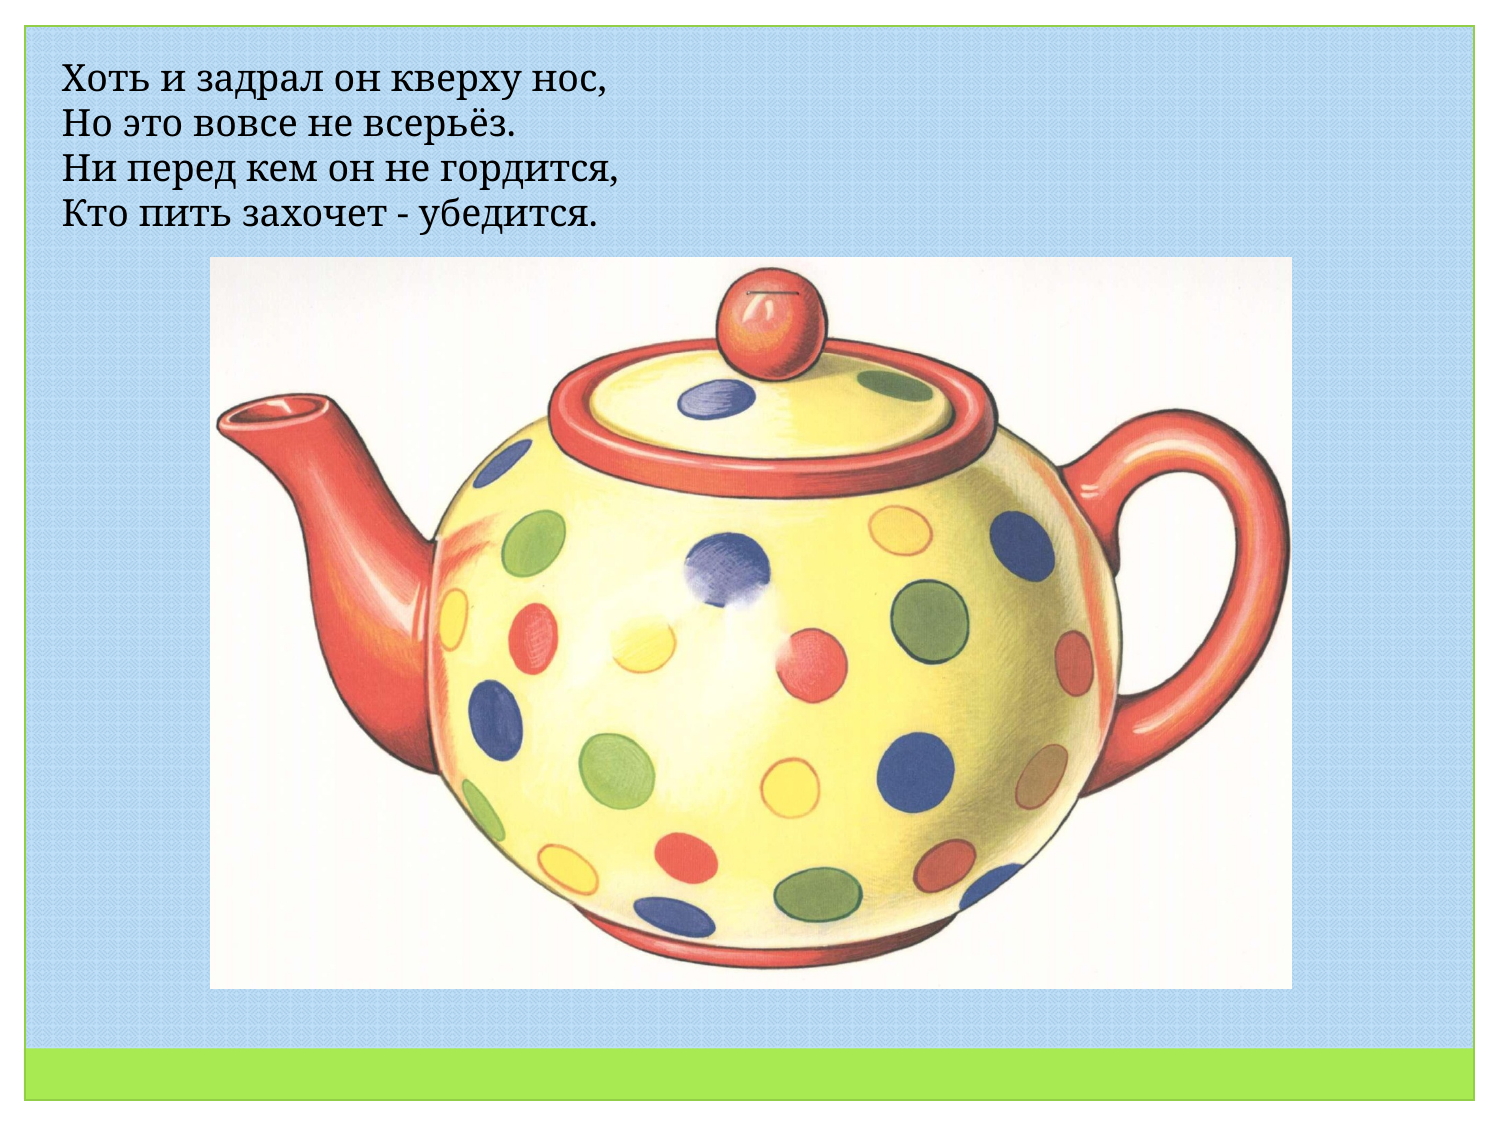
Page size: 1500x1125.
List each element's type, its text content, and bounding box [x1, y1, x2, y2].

text_box Хоть и задрал он кверху нос, Но это вовсе не всерьёз. Ни перед кем он не гордится, Кто пить захочет - убедится. [46, 46, 797, 242]
picture [210, 257, 1292, 989]
